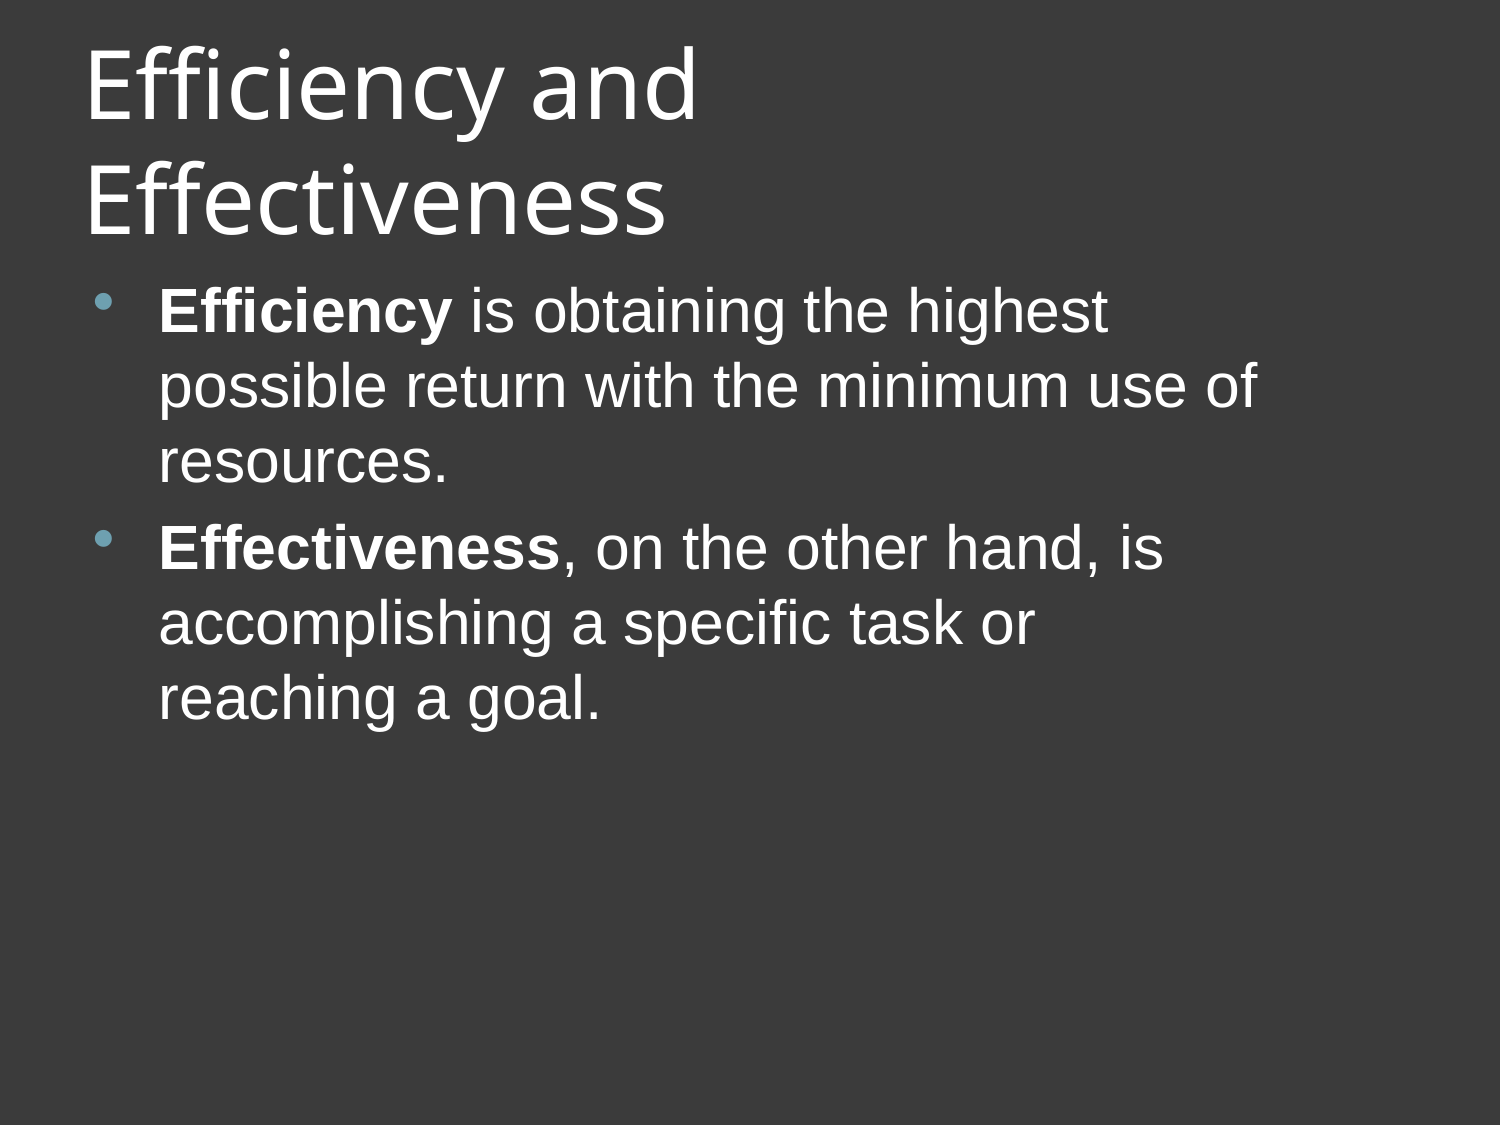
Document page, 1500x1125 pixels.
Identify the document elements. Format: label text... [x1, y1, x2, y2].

list Efficiency is obtaining the highest possible return with the minimum use of resources. Effectiveness, on the other hand, is accomplishing a specific task or reaching a goal. [75, 262, 1300, 1005]
title Efficiency and Effectiveness [75, 45, 1300, 233]
